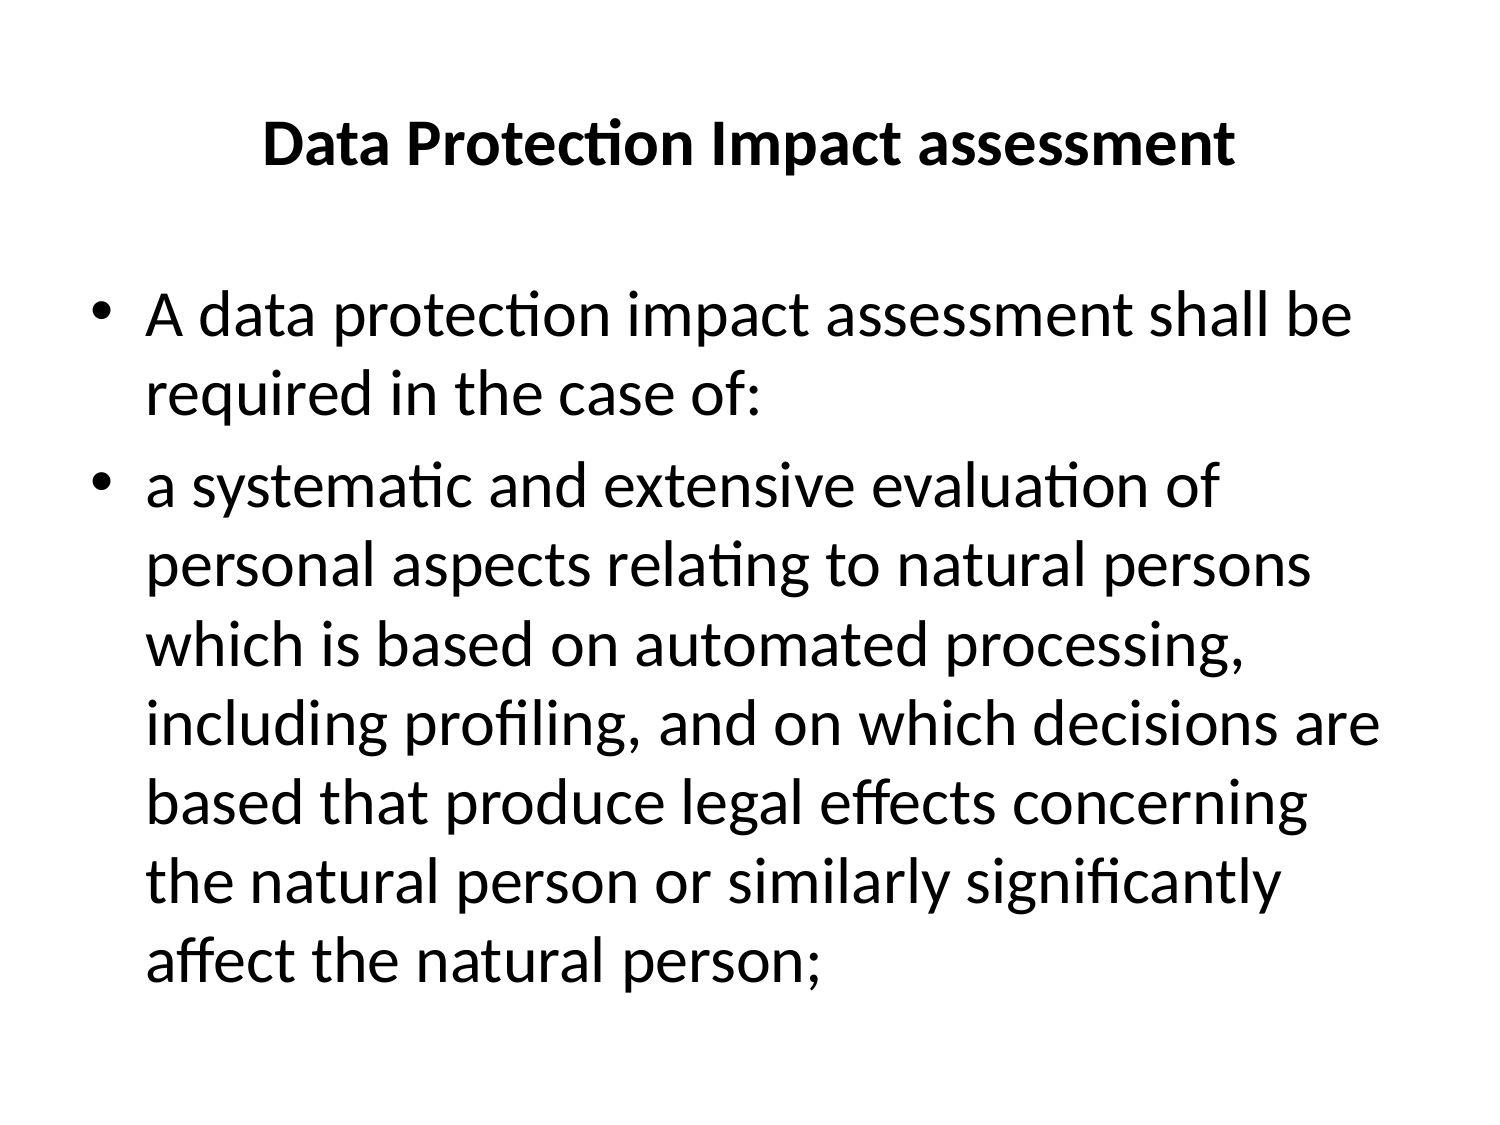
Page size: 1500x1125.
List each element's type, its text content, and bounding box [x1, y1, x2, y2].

title Data Protection Impact assessment [75, 45, 1425, 233]
list A data protection impact assessment shall be required in the case of: a systematic and extensive evaluation of personal aspects relating to natural persons which is based on automated processing, including profiling, and on which decisions are based that produce legal effects concerning the natural person or similarly significantly affect the natural person; [75, 262, 1425, 1005]
